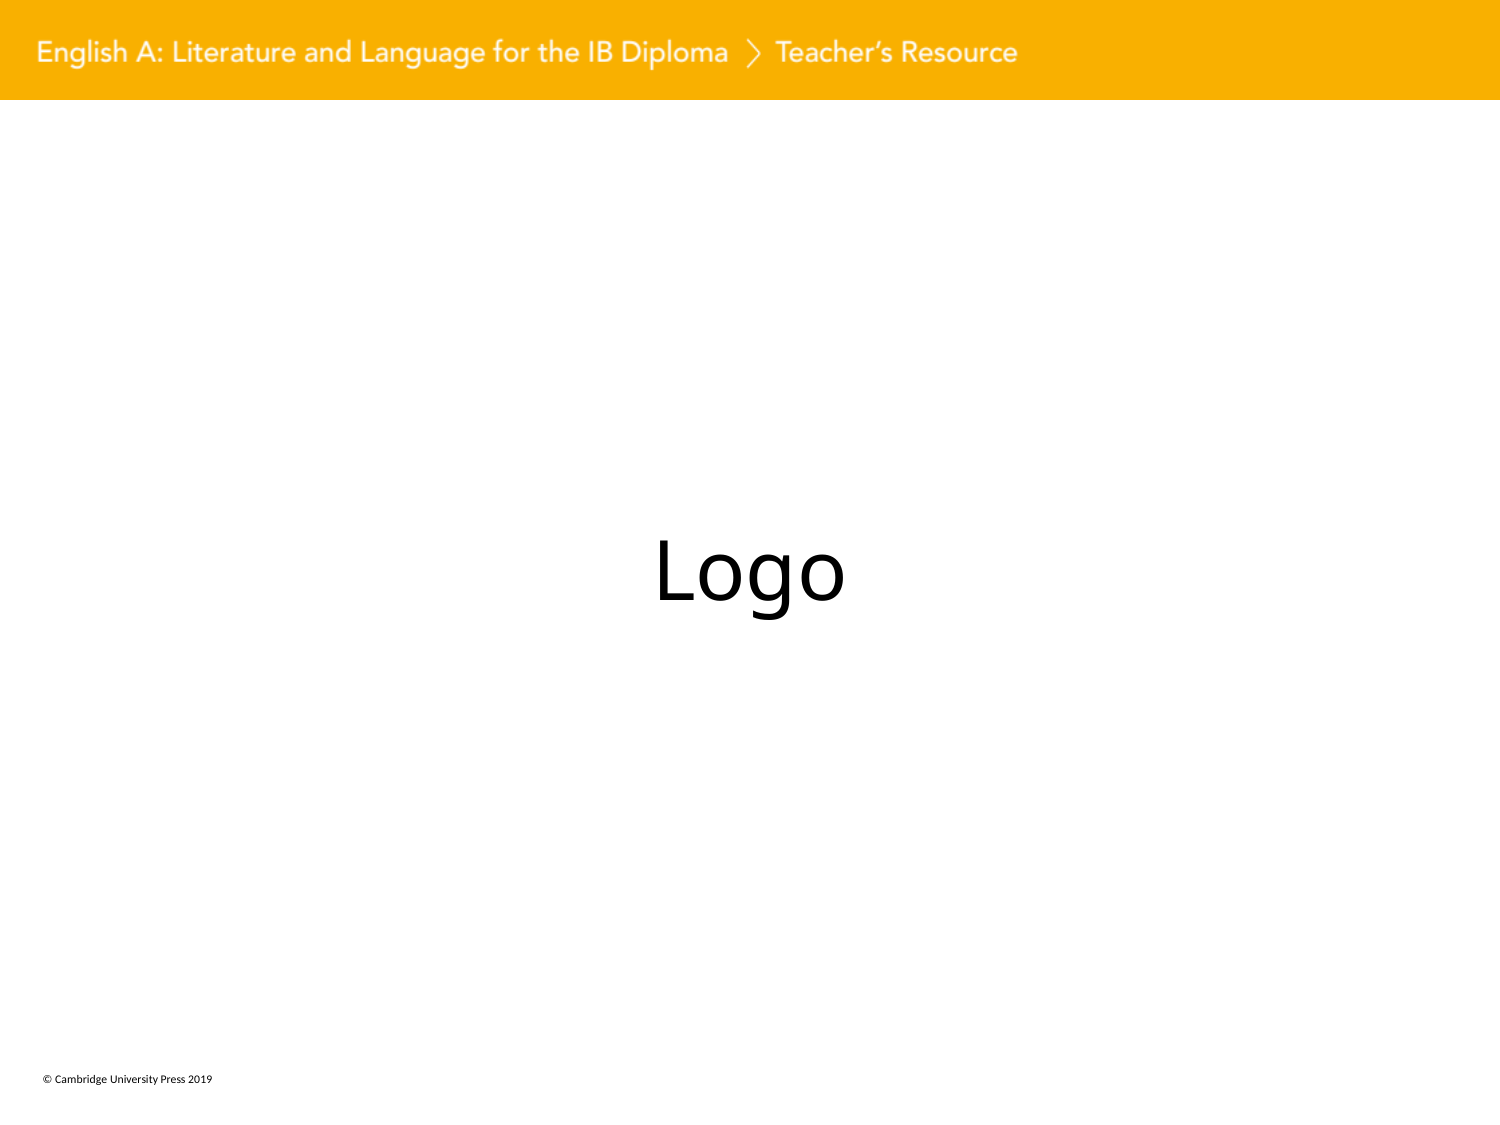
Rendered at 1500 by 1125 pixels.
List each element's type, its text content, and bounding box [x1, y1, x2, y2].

title Logo [112, 201, 1388, 1001]
picture [0, 0, 1500, 101]
subtitle © Cambridge University Press 2019 [27, 1063, 1388, 1093]
